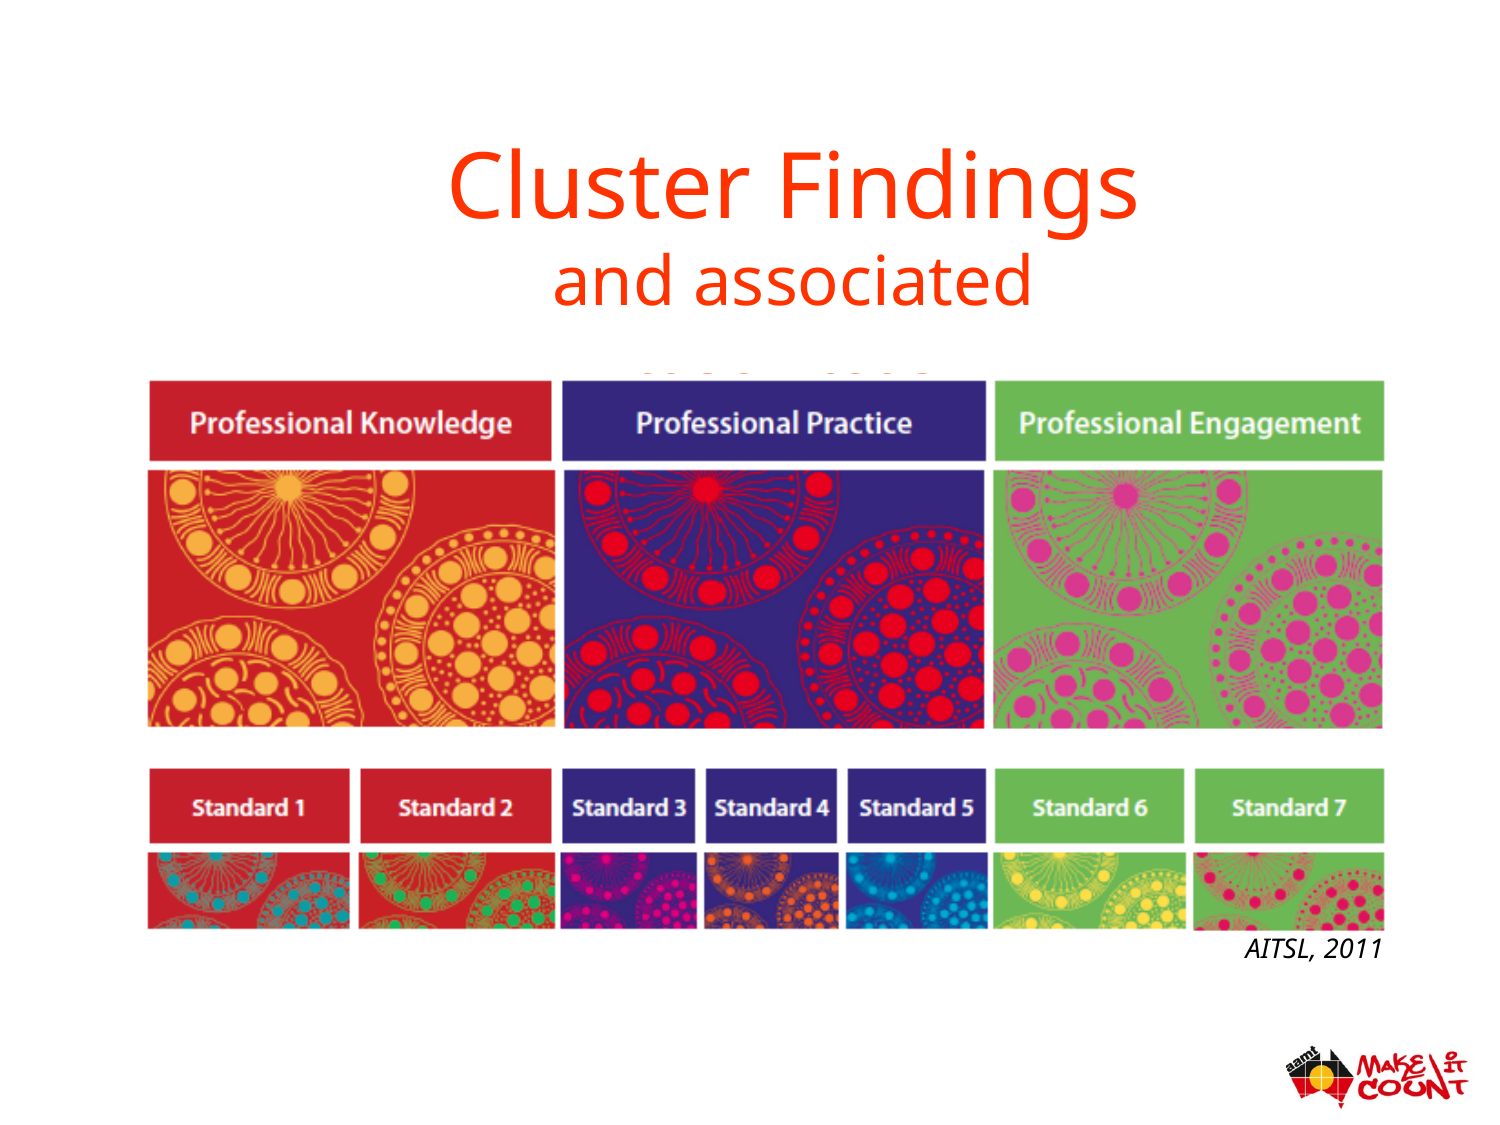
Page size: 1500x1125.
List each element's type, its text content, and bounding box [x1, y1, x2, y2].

text_box Cluster Findings and associated resources [433, 127, 1155, 352]
picture [1278, 1043, 1475, 1111]
text_box AITSL, 2011 [1239, 948, 1391, 964]
picture [141, 374, 1390, 942]
